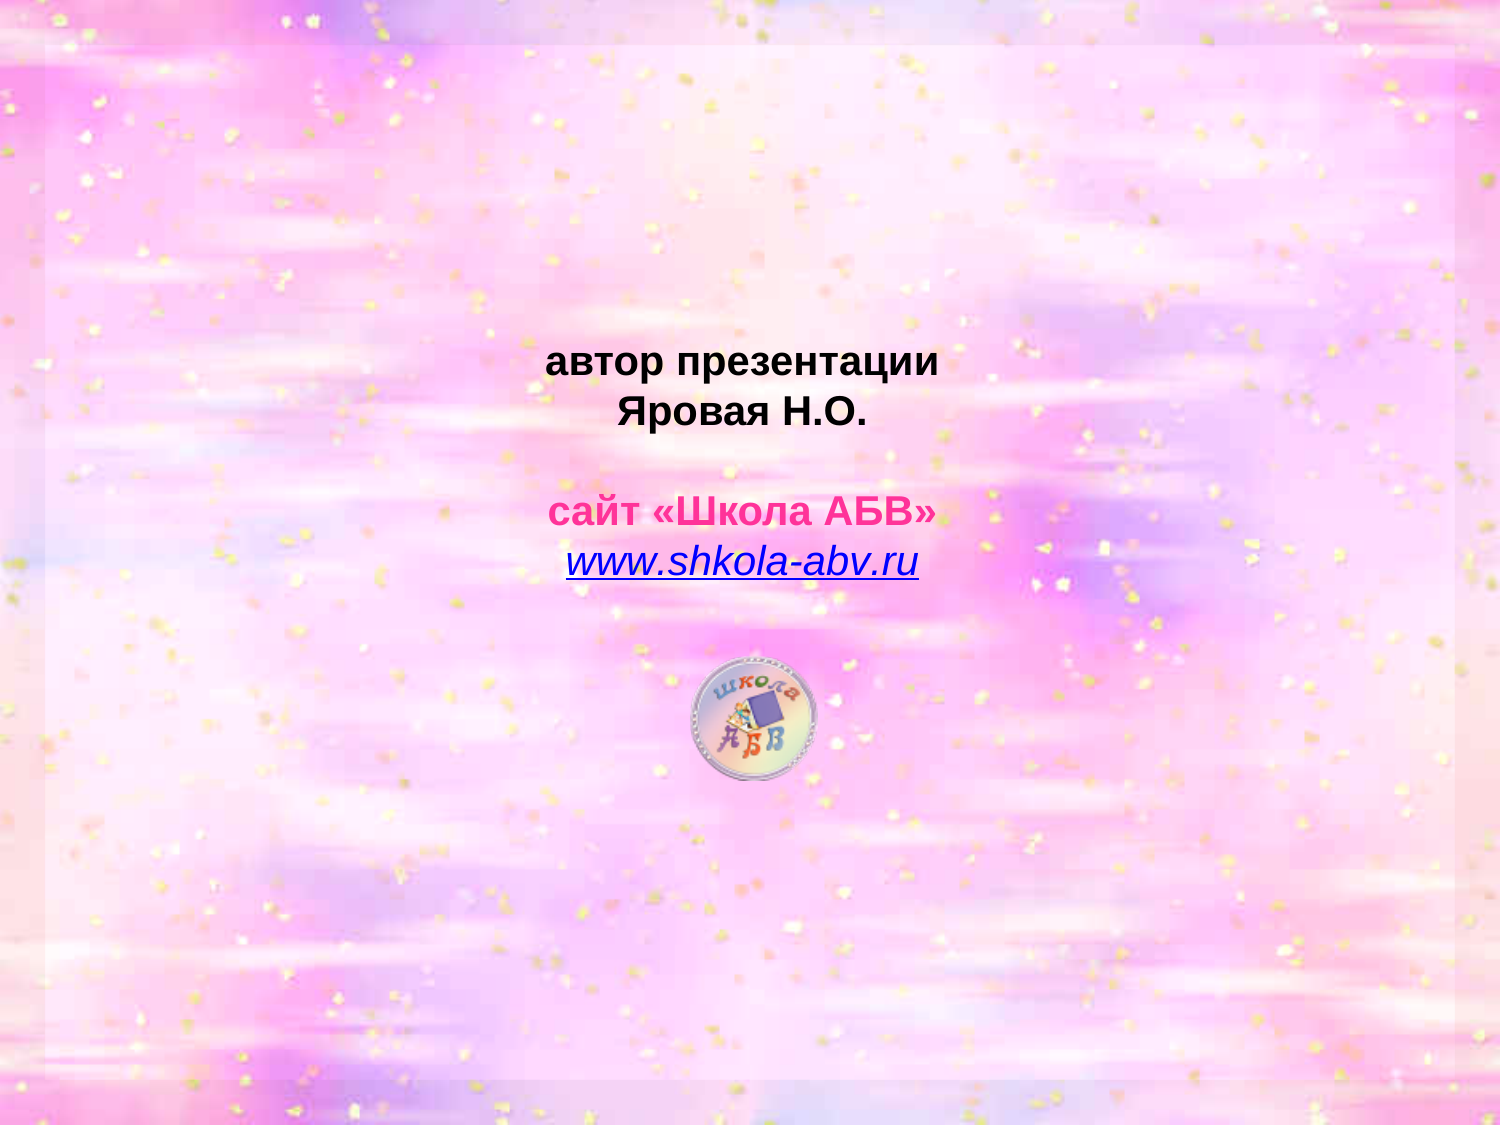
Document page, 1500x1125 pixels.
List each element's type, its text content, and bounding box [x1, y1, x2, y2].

text_box автор презентации Яровая Н.О. сайт «Школа АБВ» www.shkola-abv.ru [530, 326, 955, 642]
picture [0, 0, 1500, 1125]
